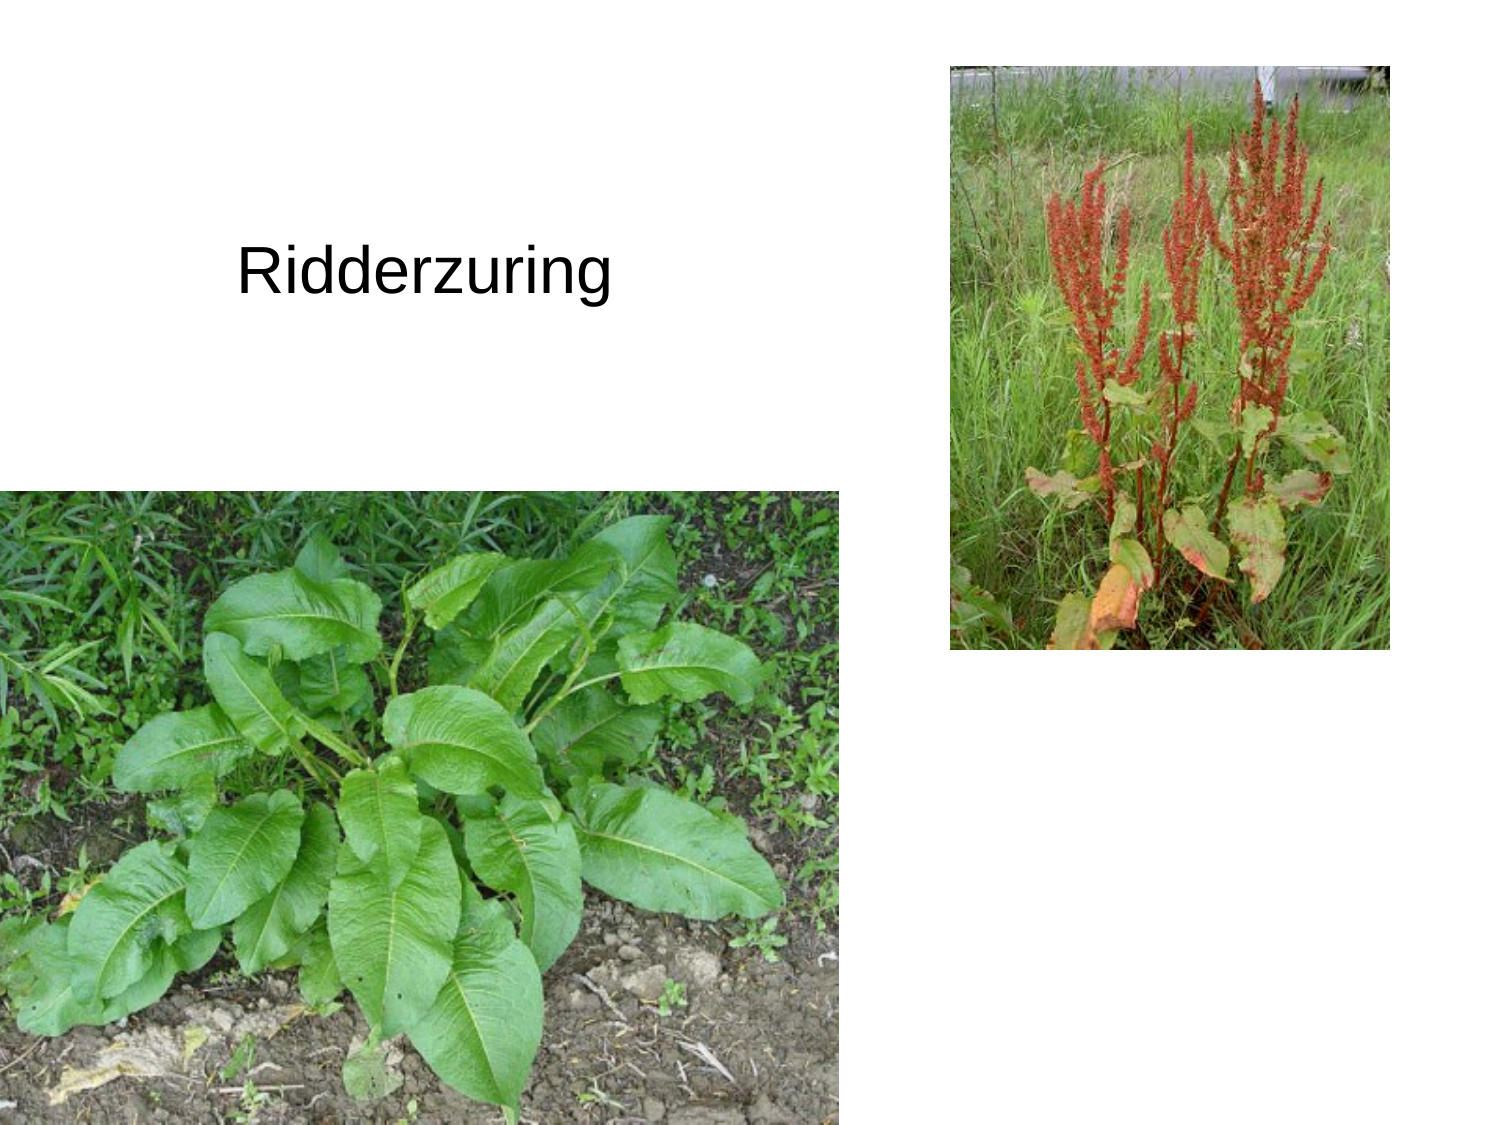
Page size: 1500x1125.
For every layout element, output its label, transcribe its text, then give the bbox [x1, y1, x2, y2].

picture [0, 491, 840, 1125]
picture [950, 66, 1391, 650]
text_box Ridderzuring [76, 219, 774, 315]
